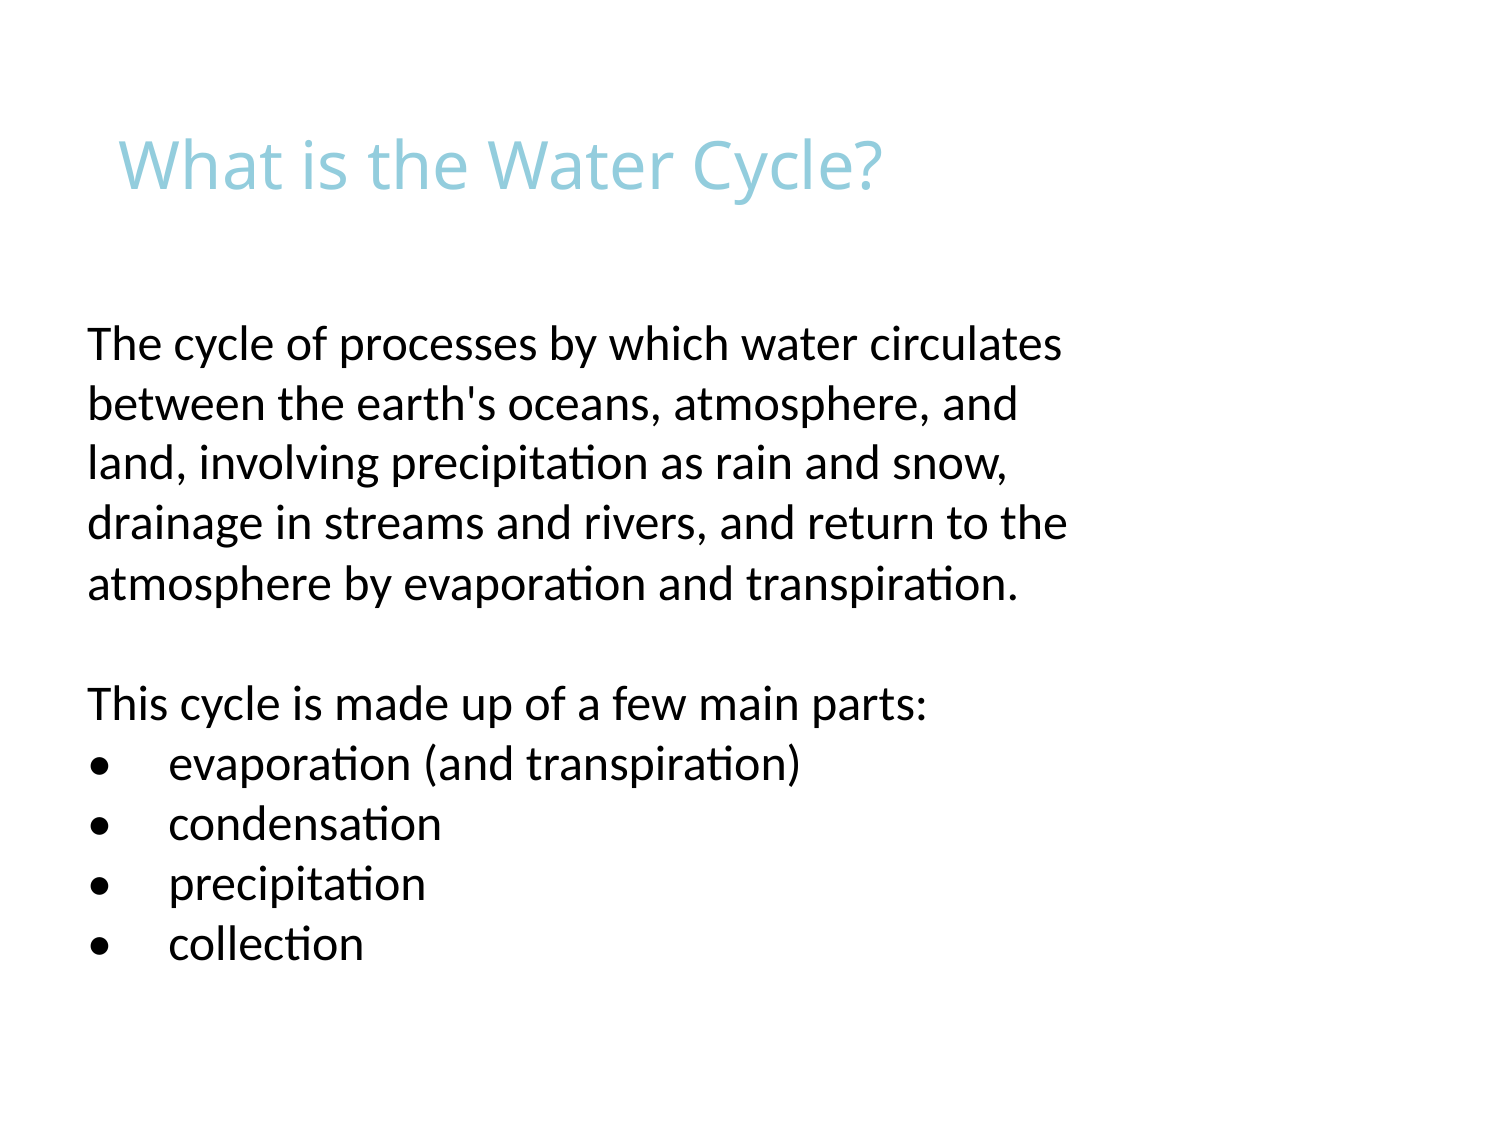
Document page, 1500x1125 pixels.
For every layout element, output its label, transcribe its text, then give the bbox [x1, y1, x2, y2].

text_box The cycle of processes by which water circulates between the earth's oceans, atmosphere, and land, involving precipitation as rain and snow, drainage in streams and rivers, and return to the atmosphere by evaporation and transpiration. This cycle is made up of a few main parts: • evaporation (and transpiration) • condensation • precipitation • collection [72, 302, 1096, 978]
text_box What is the Water Cycle? [104, 115, 1004, 211]
